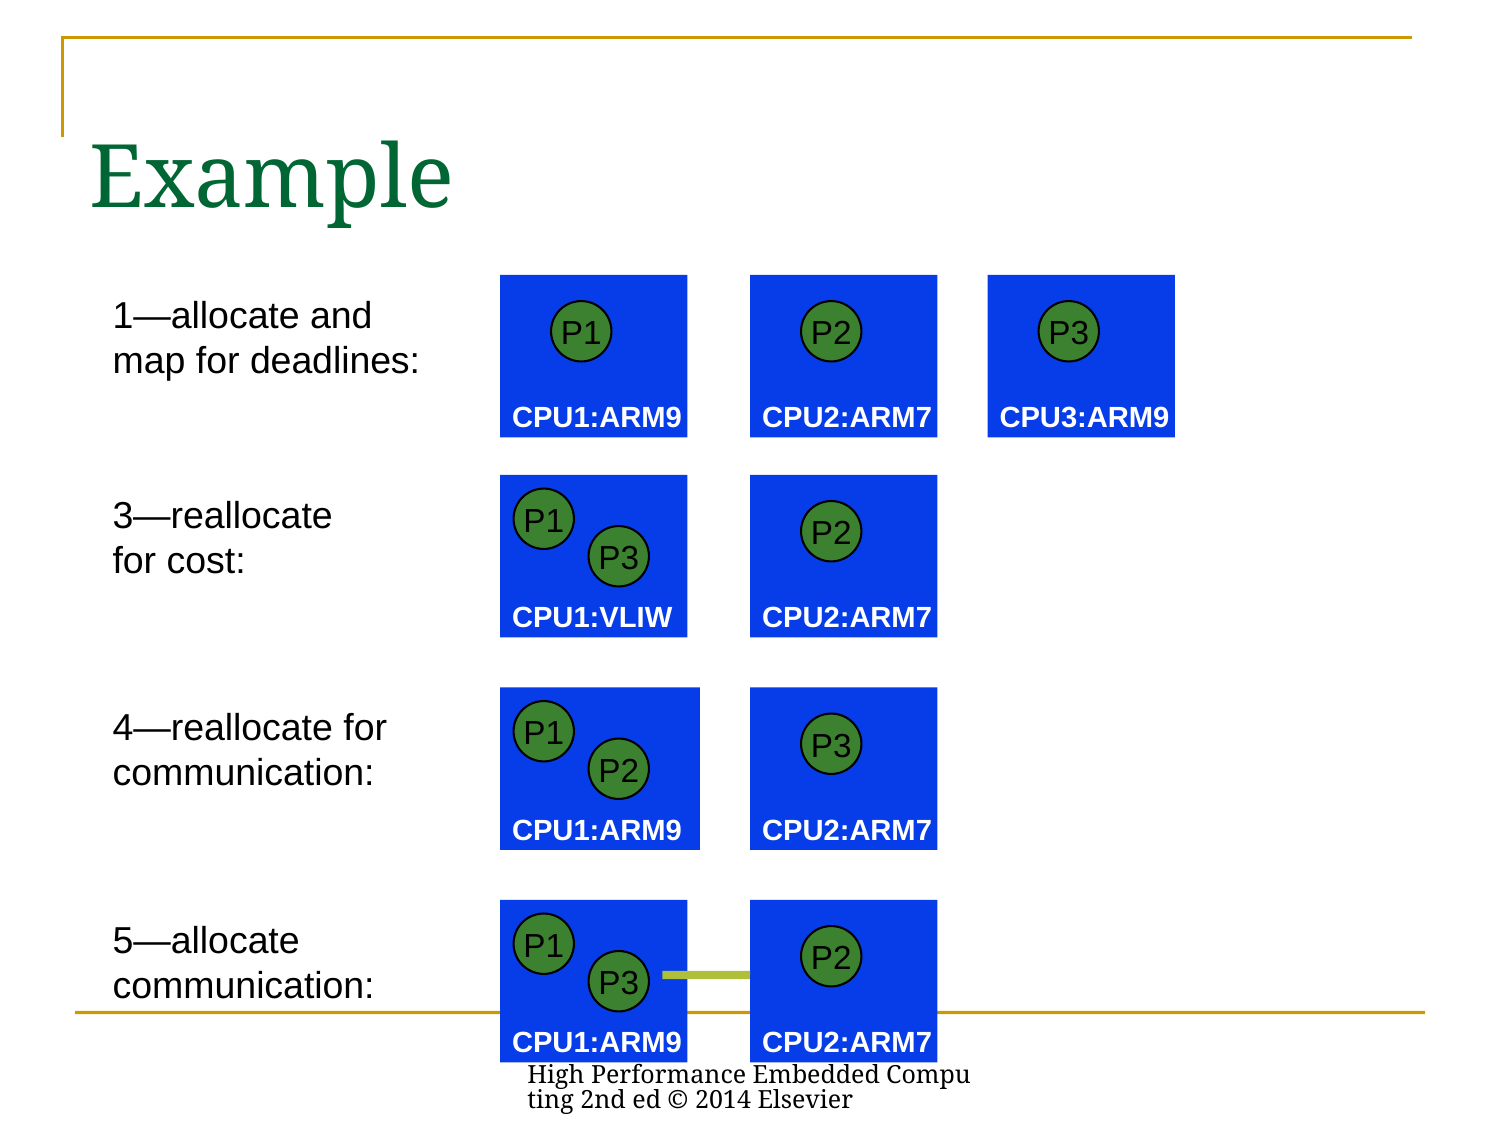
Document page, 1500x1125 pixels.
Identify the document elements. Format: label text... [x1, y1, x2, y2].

text_box [500, 687, 700, 850]
text_box [750, 474, 938, 591]
text_box CPU2:ARM7 [747, 591, 948, 641]
text_box P1 [513, 488, 574, 549]
text_box CPU2:ARM7 [747, 391, 948, 441]
text_box P3 [588, 951, 649, 1012]
text_box P2 [588, 738, 649, 799]
text_box P1 [551, 301, 612, 362]
text_box [500, 474, 688, 591]
text_box CPU1:VLIW [497, 591, 688, 641]
text_box P2 [801, 301, 862, 362]
text_box CPU1:ARM9 [497, 1016, 698, 1066]
text_box P1 [513, 701, 574, 762]
text_box CPU2:ARM7 [747, 803, 948, 853]
text_box 1—allocate and map for deadlines: [97, 283, 436, 388]
text_box [750, 274, 938, 391]
text_box CPU3:ARM9 [984, 391, 1185, 441]
text_box [987, 274, 1175, 391]
text_box [500, 274, 688, 391]
text_box P3 [588, 526, 649, 587]
text_box 3—reallocate for cost: [97, 483, 348, 589]
text_box CPU2:ARM7 [747, 1016, 948, 1066]
text_box 4—reallocate for communication: [97, 696, 403, 801]
text_box P3 [1038, 301, 1099, 362]
text_box [750, 899, 938, 1016]
text_box CPU1:ARM9 [497, 803, 698, 853]
text_box 5—allocate communication: [97, 908, 390, 1014]
footer High Performance Embedded Computing 2nd ed © 2014 Elsevier [512, 1025, 988, 1100]
text_box [750, 687, 938, 803]
text_box CPU1:ARM9 [497, 391, 698, 441]
title Example [75, 45, 1425, 233]
text_box P2 [801, 501, 862, 562]
text_box [500, 899, 688, 1016]
text_box P1 [513, 913, 574, 974]
text_box P2 [801, 926, 862, 987]
text_box P3 [801, 713, 862, 774]
